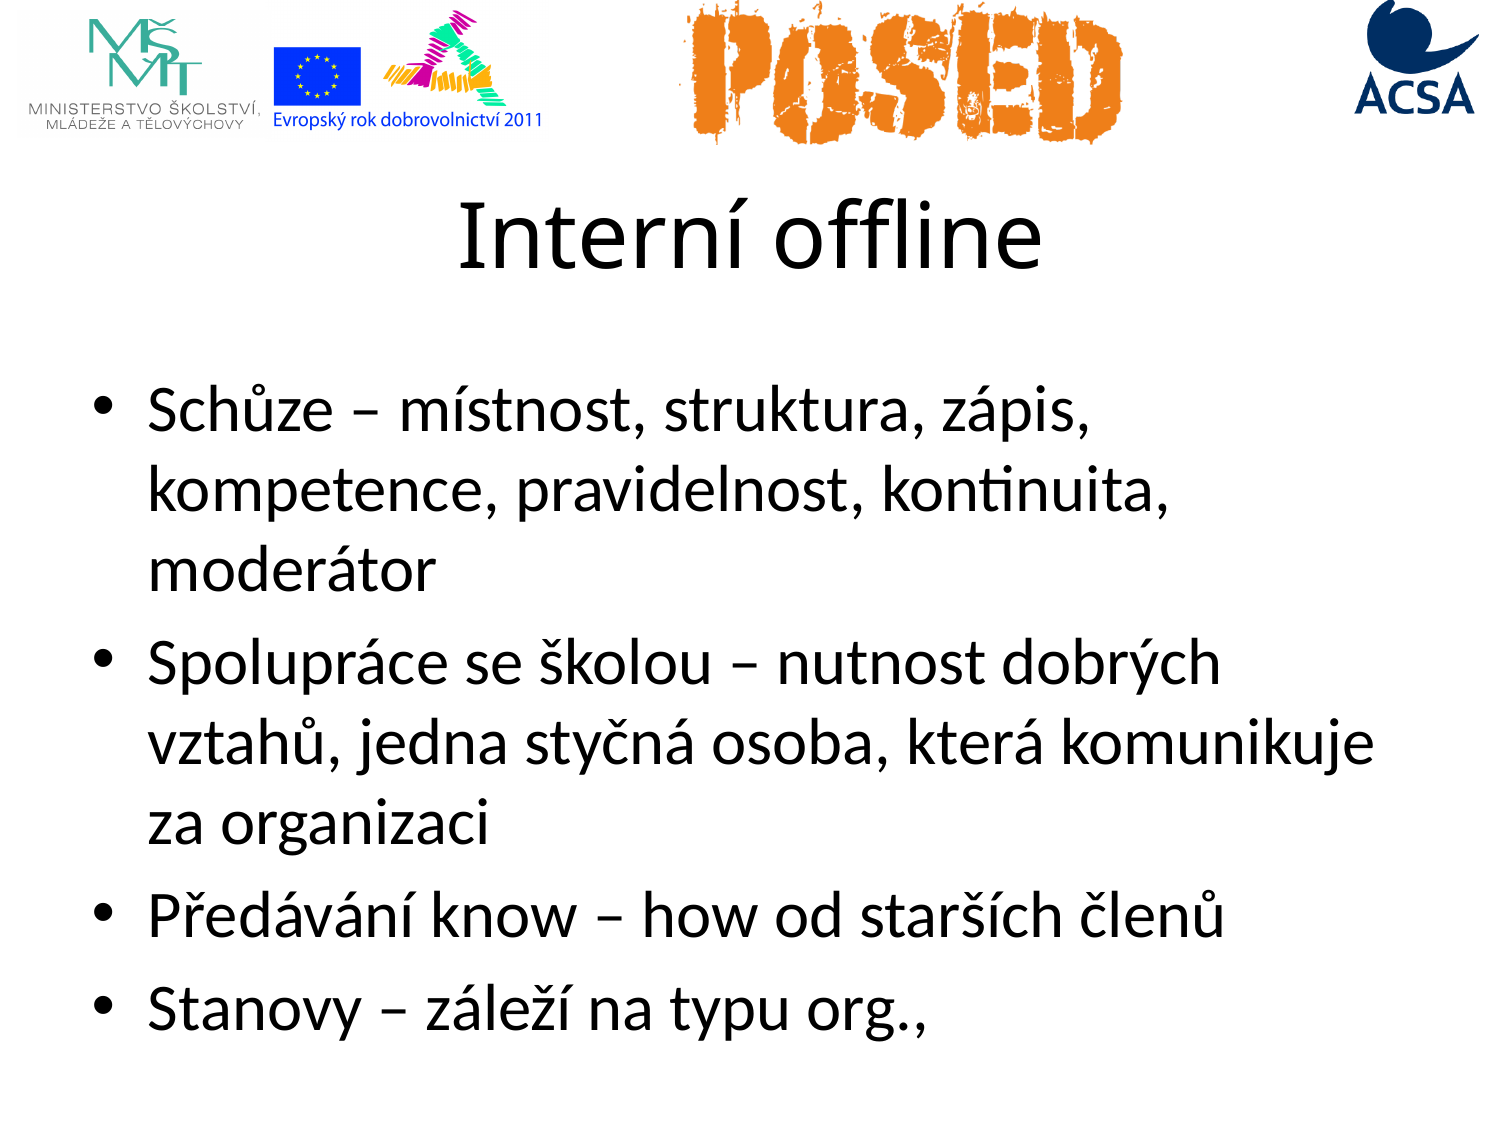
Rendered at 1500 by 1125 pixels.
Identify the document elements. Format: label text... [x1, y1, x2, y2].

title Interní offline [76, 137, 1427, 327]
picture [679, 0, 1123, 137]
picture [17, 0, 549, 138]
list Schůze – místnost, struktura, zápis, kompetence, pravidelnost, kontinuita, moderátor Spolupráce se školou – nutnost dobrých vztahů, jedna styčná osoba, která komunikuje za organizaci Předávání know – how od starších členů Stanovy – záleží na typu org., [76, 356, 1427, 1100]
picture [1354, 0, 1479, 114]
